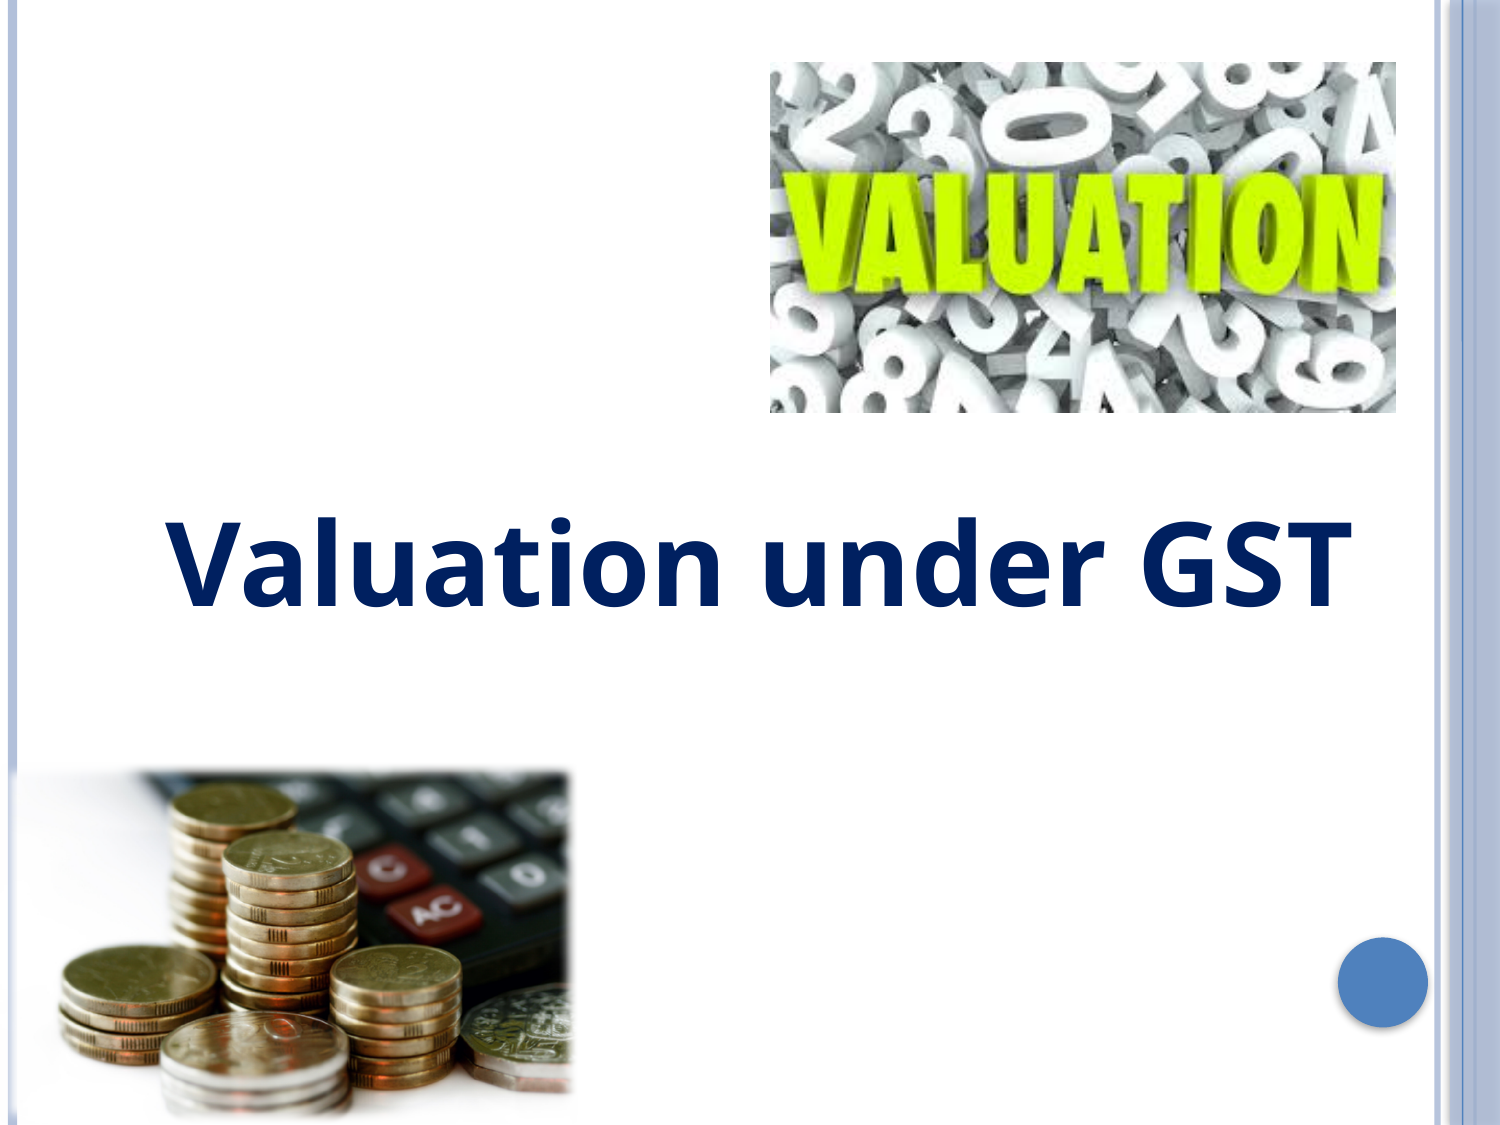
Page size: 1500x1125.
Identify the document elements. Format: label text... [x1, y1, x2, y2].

picture [0, 761, 578, 1125]
picture [770, 61, 1397, 413]
text_box Valuation under GST [137, 412, 1413, 655]
